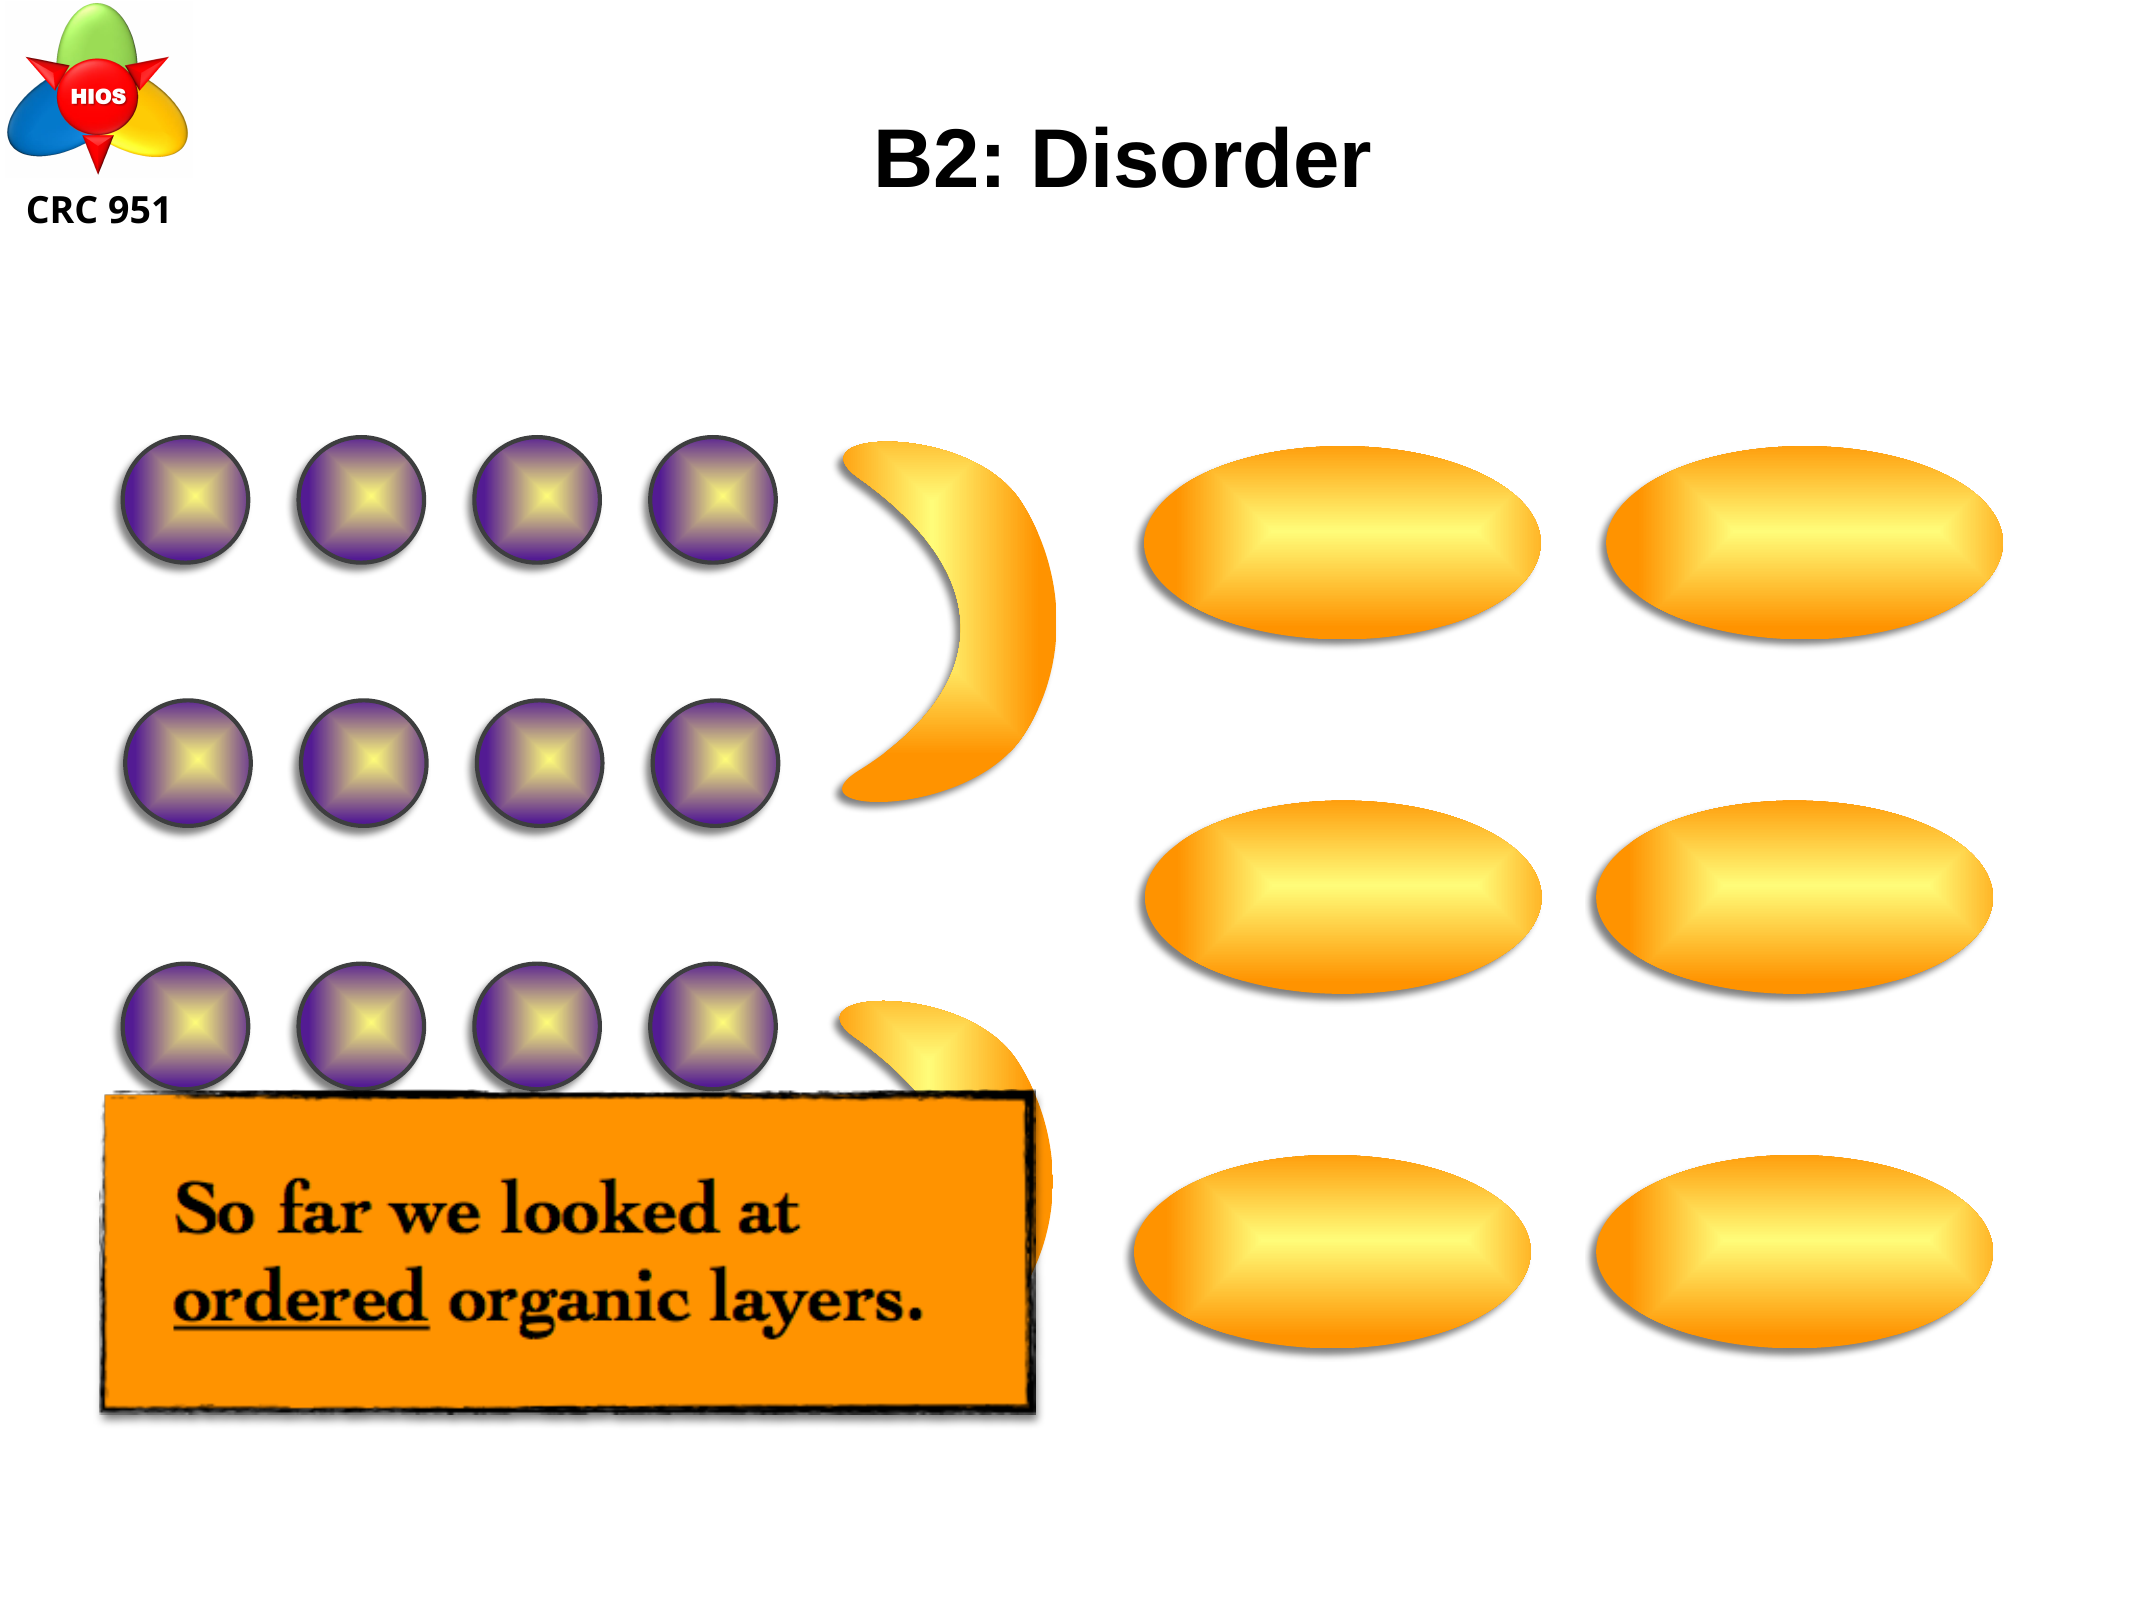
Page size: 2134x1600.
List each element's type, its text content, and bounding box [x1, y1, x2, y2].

text_box [839, 1000, 1030, 1082]
text_box [301, 700, 427, 826]
text_box [650, 963, 776, 1082]
picture [5, 1, 193, 178]
title B2: Disorder [211, 31, 2034, 278]
text_box [652, 700, 779, 826]
text_box [1596, 800, 1993, 994]
text_box [476, 700, 603, 826]
text_box [1143, 446, 1541, 640]
text_box [842, 441, 1057, 803]
text_box [474, 963, 600, 1082]
text_box [650, 437, 776, 563]
picture [99, 1088, 1036, 1415]
text_box [1133, 1155, 1531, 1349]
text_box [474, 437, 600, 563]
text_box [125, 700, 251, 826]
text_box [1144, 800, 1542, 994]
text_box [122, 437, 249, 563]
text_box [1596, 1155, 1993, 1349]
text_box [1606, 446, 2003, 640]
text_box [298, 963, 425, 1082]
text_box [122, 963, 249, 1082]
text_box CRC 951 [5, 182, 193, 240]
text_box [298, 437, 425, 563]
text_box [1045, 1123, 1053, 1240]
